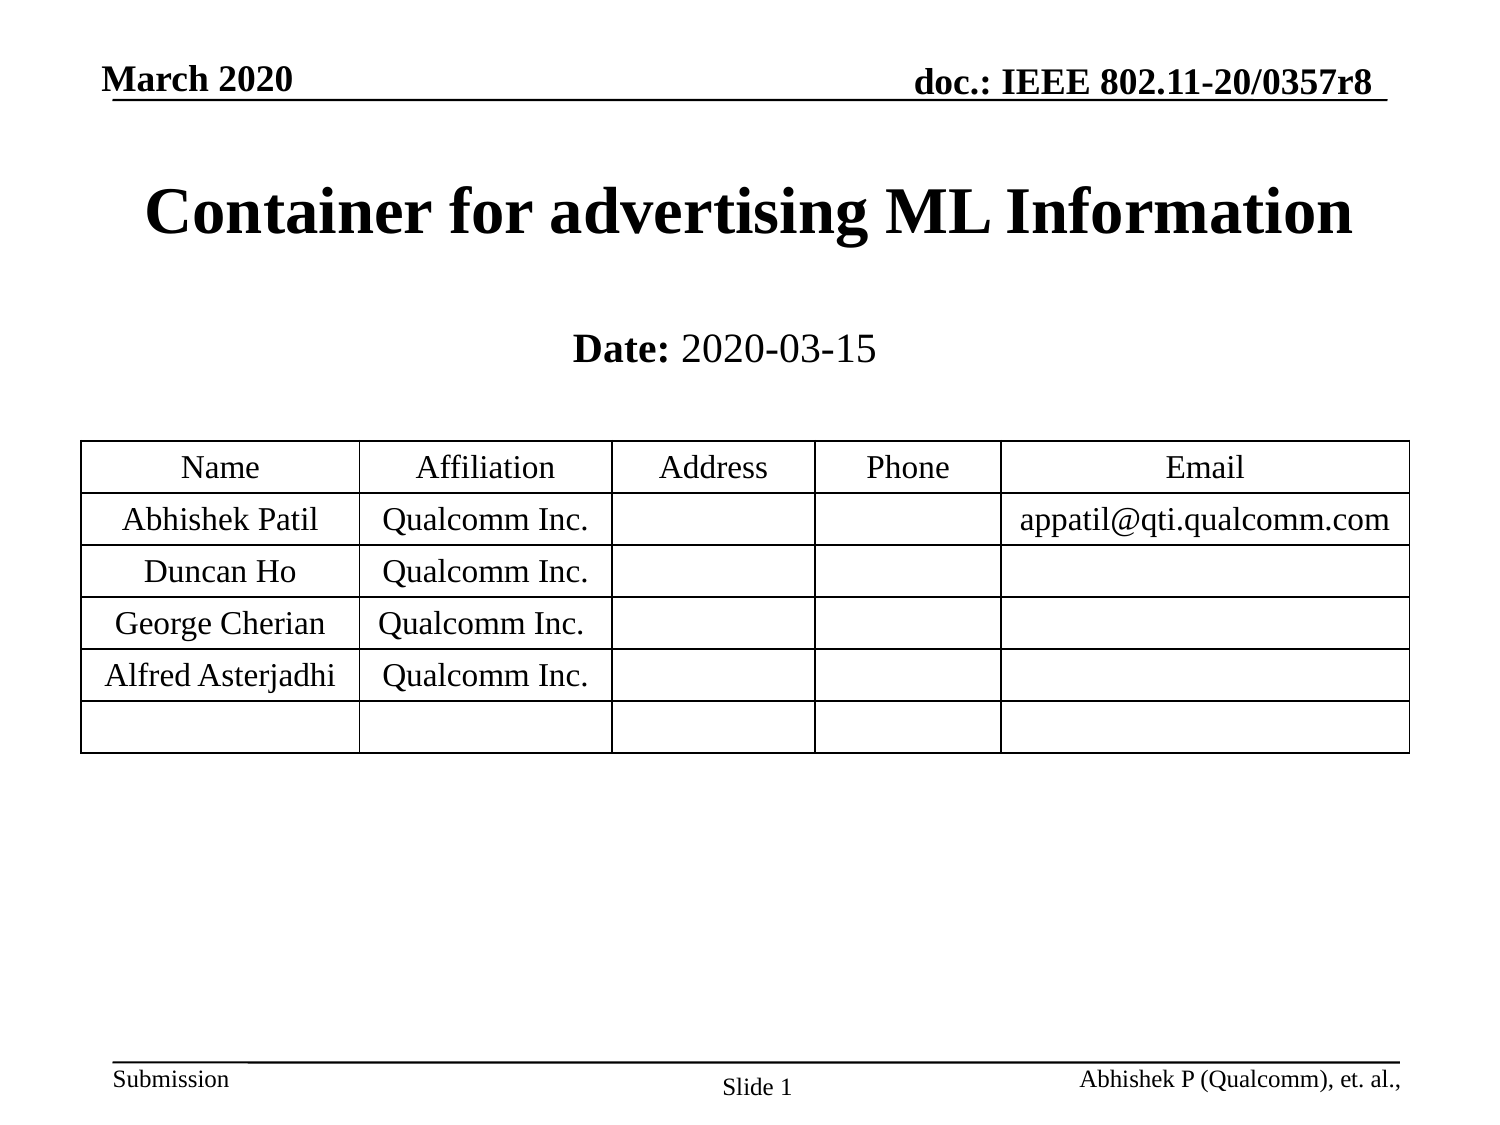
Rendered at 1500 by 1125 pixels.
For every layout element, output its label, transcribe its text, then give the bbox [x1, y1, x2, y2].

table_cell [1002, 598, 1409, 648]
table_cell [82, 702, 359, 752]
table_cell Qualcomm Inc. [360, 650, 611, 700]
table_header Affiliation [360, 442, 611, 492]
table_cell George Cherian [82, 598, 359, 648]
table_cell [816, 650, 1000, 700]
table_cell [816, 546, 1000, 596]
table_cell [816, 494, 1000, 544]
table_cell [360, 702, 611, 752]
table_cell [1002, 702, 1409, 752]
table_cell [613, 598, 814, 648]
table_cell [1002, 650, 1409, 700]
table_cell [613, 650, 814, 700]
table_cell [1002, 546, 1409, 596]
table_cell Abhishek Patil [82, 494, 359, 544]
table_cell [613, 546, 814, 596]
table_header Name [82, 442, 359, 492]
table_cell Alfred Asterjadhi [82, 650, 359, 700]
table_cell Qualcomm Inc. [360, 546, 611, 596]
table_cell [816, 702, 1000, 752]
table_cell Duncan Ho [82, 546, 359, 596]
table_cell Qualcomm Inc. [360, 494, 611, 544]
title Container for advertising ML Information [112, 100, 1388, 314]
table_cell Qualcomm Inc. [360, 598, 611, 648]
table_header Email [1002, 442, 1409, 492]
text_box Date: 2020-03-15 [87, 313, 1363, 376]
slide_number Slide 1 [713, 1069, 802, 1101]
table_cell [613, 702, 814, 752]
table_cell appatil@qti.qualcomm.com [1002, 494, 1409, 544]
table_cell [613, 494, 814, 544]
footer Abhishek P (Qualcomm), et. al., [949, 1061, 1402, 1093]
table_cell [816, 598, 1000, 648]
table_header Phone [816, 442, 1000, 492]
table_header Address [613, 442, 814, 492]
